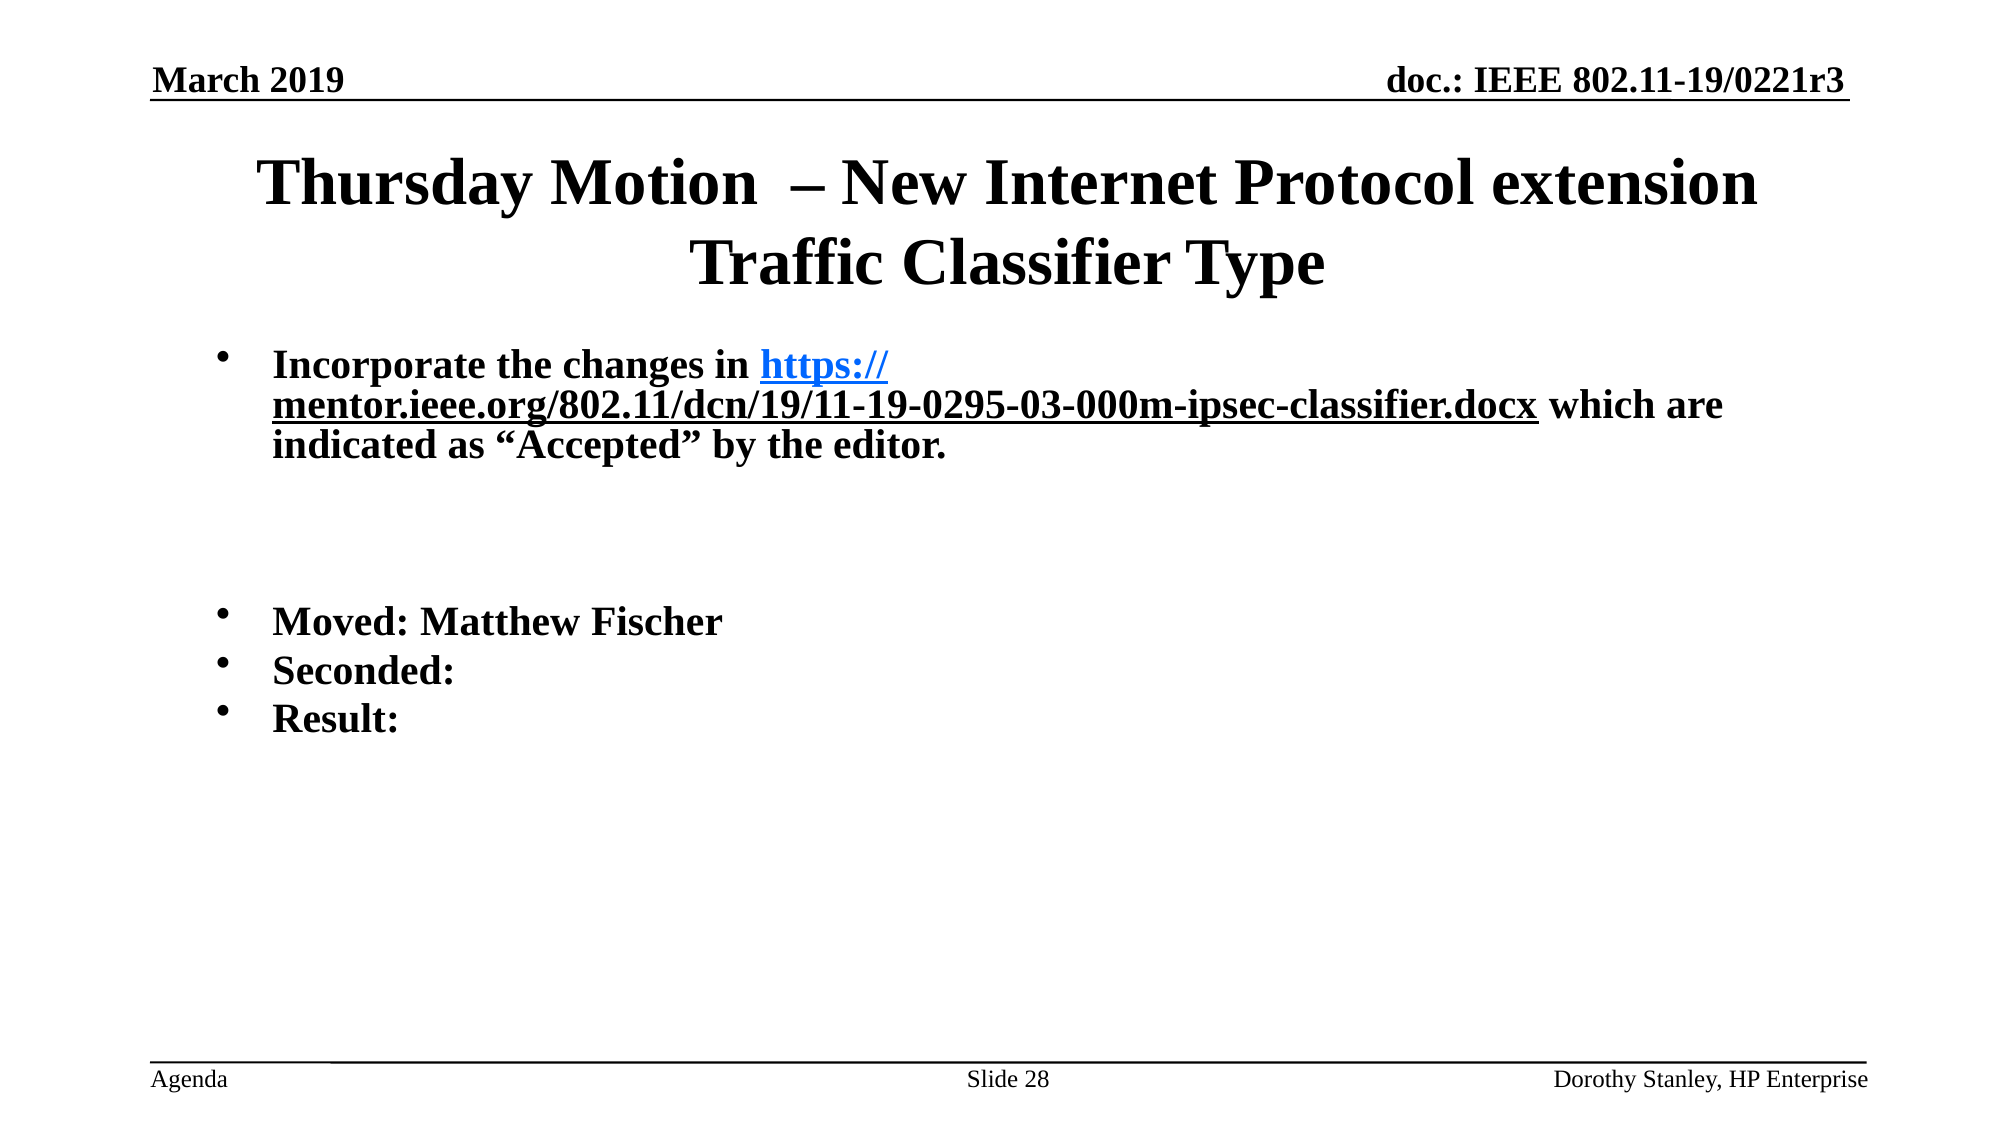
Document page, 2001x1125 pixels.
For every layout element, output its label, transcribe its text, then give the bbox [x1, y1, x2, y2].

title Thursday Motion – New Internet Protocol extension Traffic Classifier Type [183, 130, 1834, 305]
footer Dorothy Stanley, HP Enterprise [1549, 1062, 1869, 1093]
slide_number Slide 28 [966, 1062, 1051, 1093]
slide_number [152, 54, 567, 100]
list Incorporate the changes in https://mentor.ieee.org/802.11/dcn/19/11-19-0295-03-000m-ipsec-classifier.docx which are indicated as “Accepted” by the editor. Moved: Matthew Fischer Seconded: Result: [201, 281, 1756, 1032]
